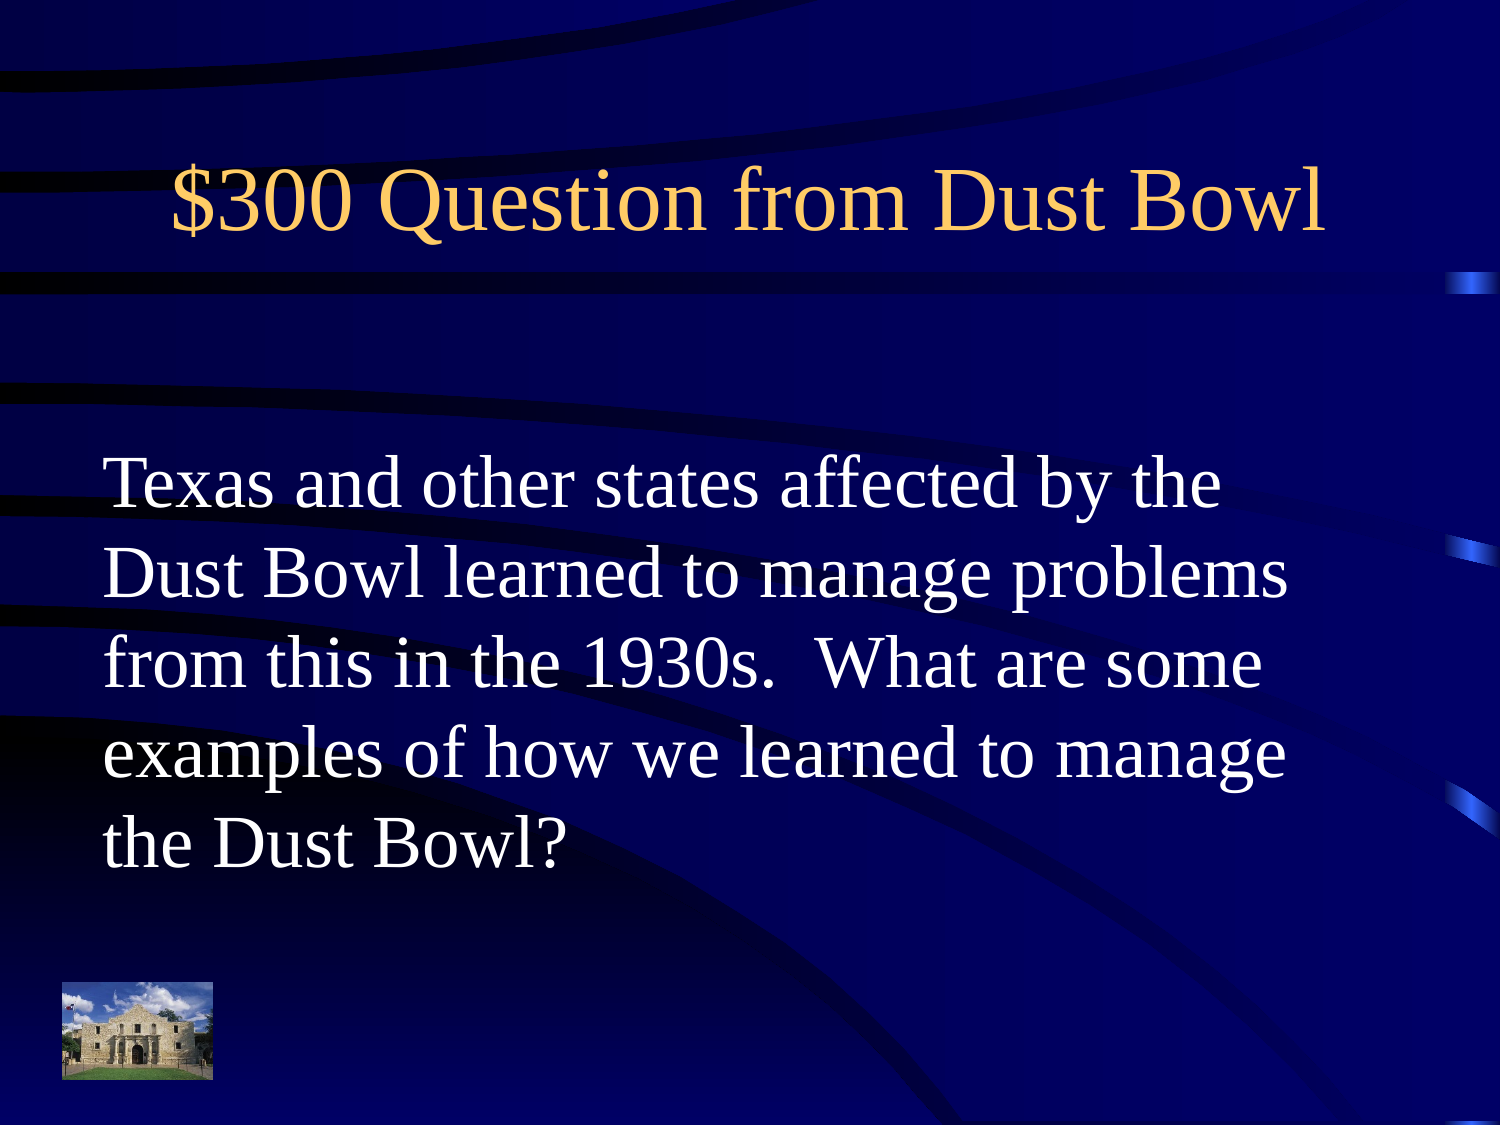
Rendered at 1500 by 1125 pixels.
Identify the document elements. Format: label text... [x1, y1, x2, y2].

text_box Texas and other states affected by the Dust Bowl learned to manage problems from this in the 1930s. What are some examples of how we learned to manage the Dust Bowl? [87, 424, 1388, 890]
picture [62, 982, 213, 1081]
title $300 Question from Dust Bowl [112, 99, 1388, 288]
